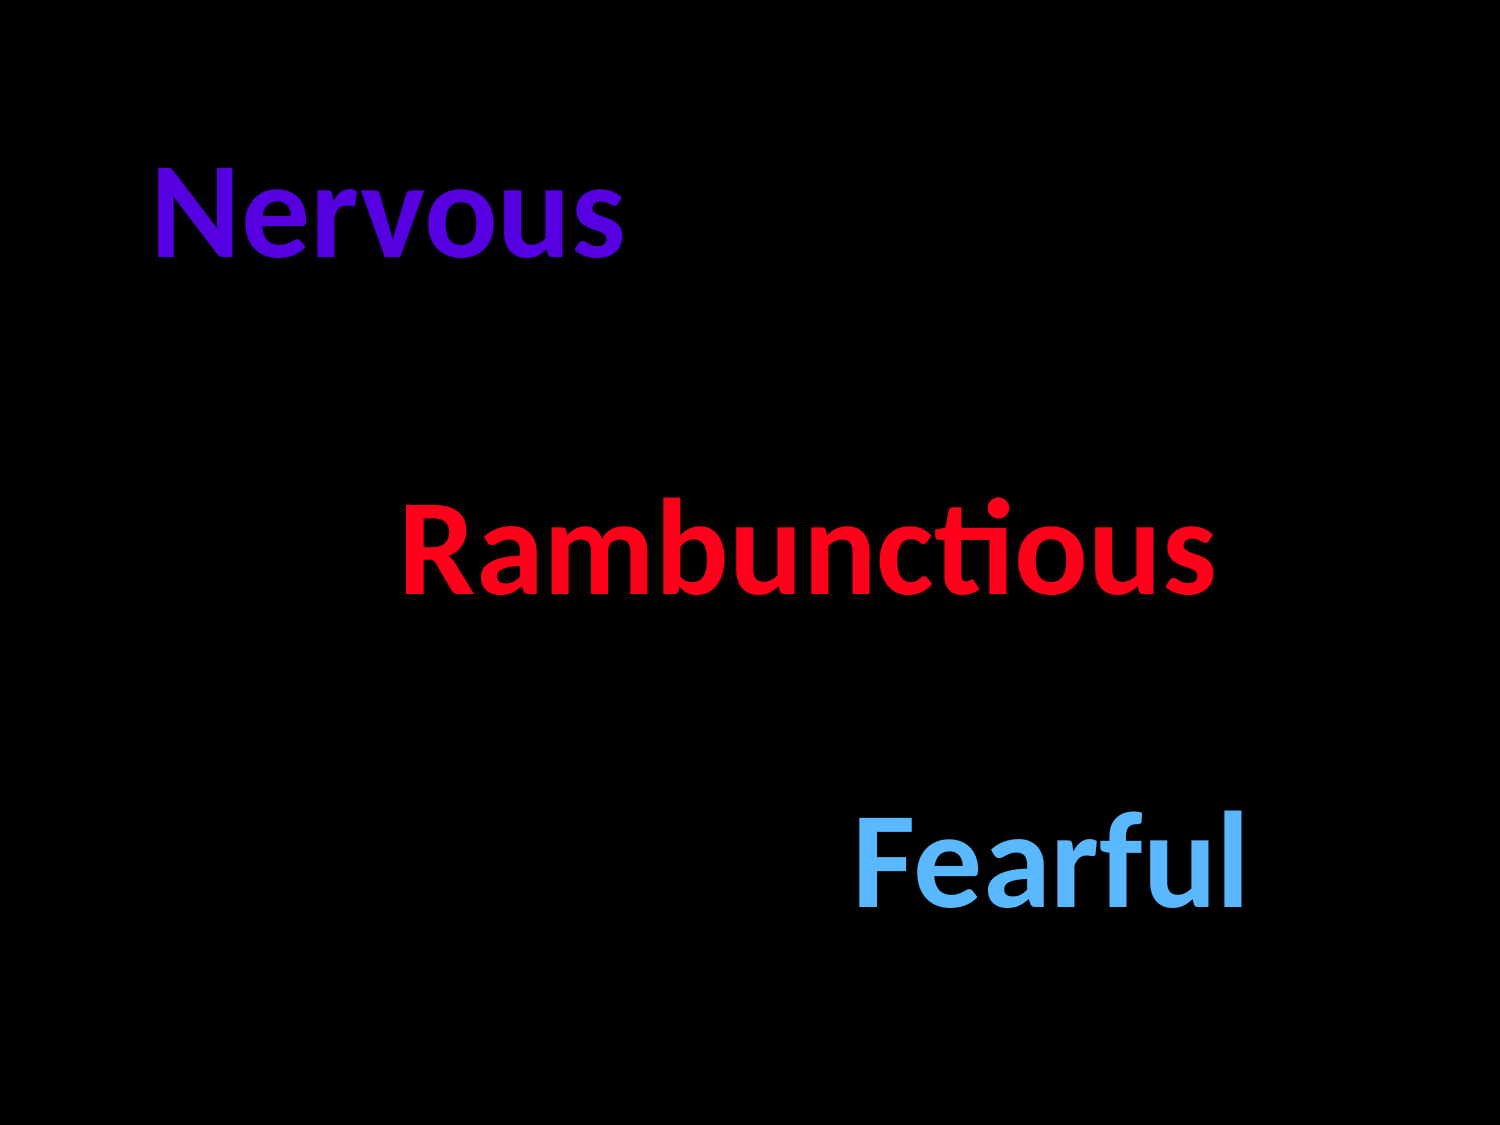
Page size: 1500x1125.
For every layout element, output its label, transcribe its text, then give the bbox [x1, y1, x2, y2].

text_box Fearful [838, 763, 1370, 943]
text_box Nervous [135, 112, 705, 293]
text_box Rambunctious [383, 449, 1370, 630]
